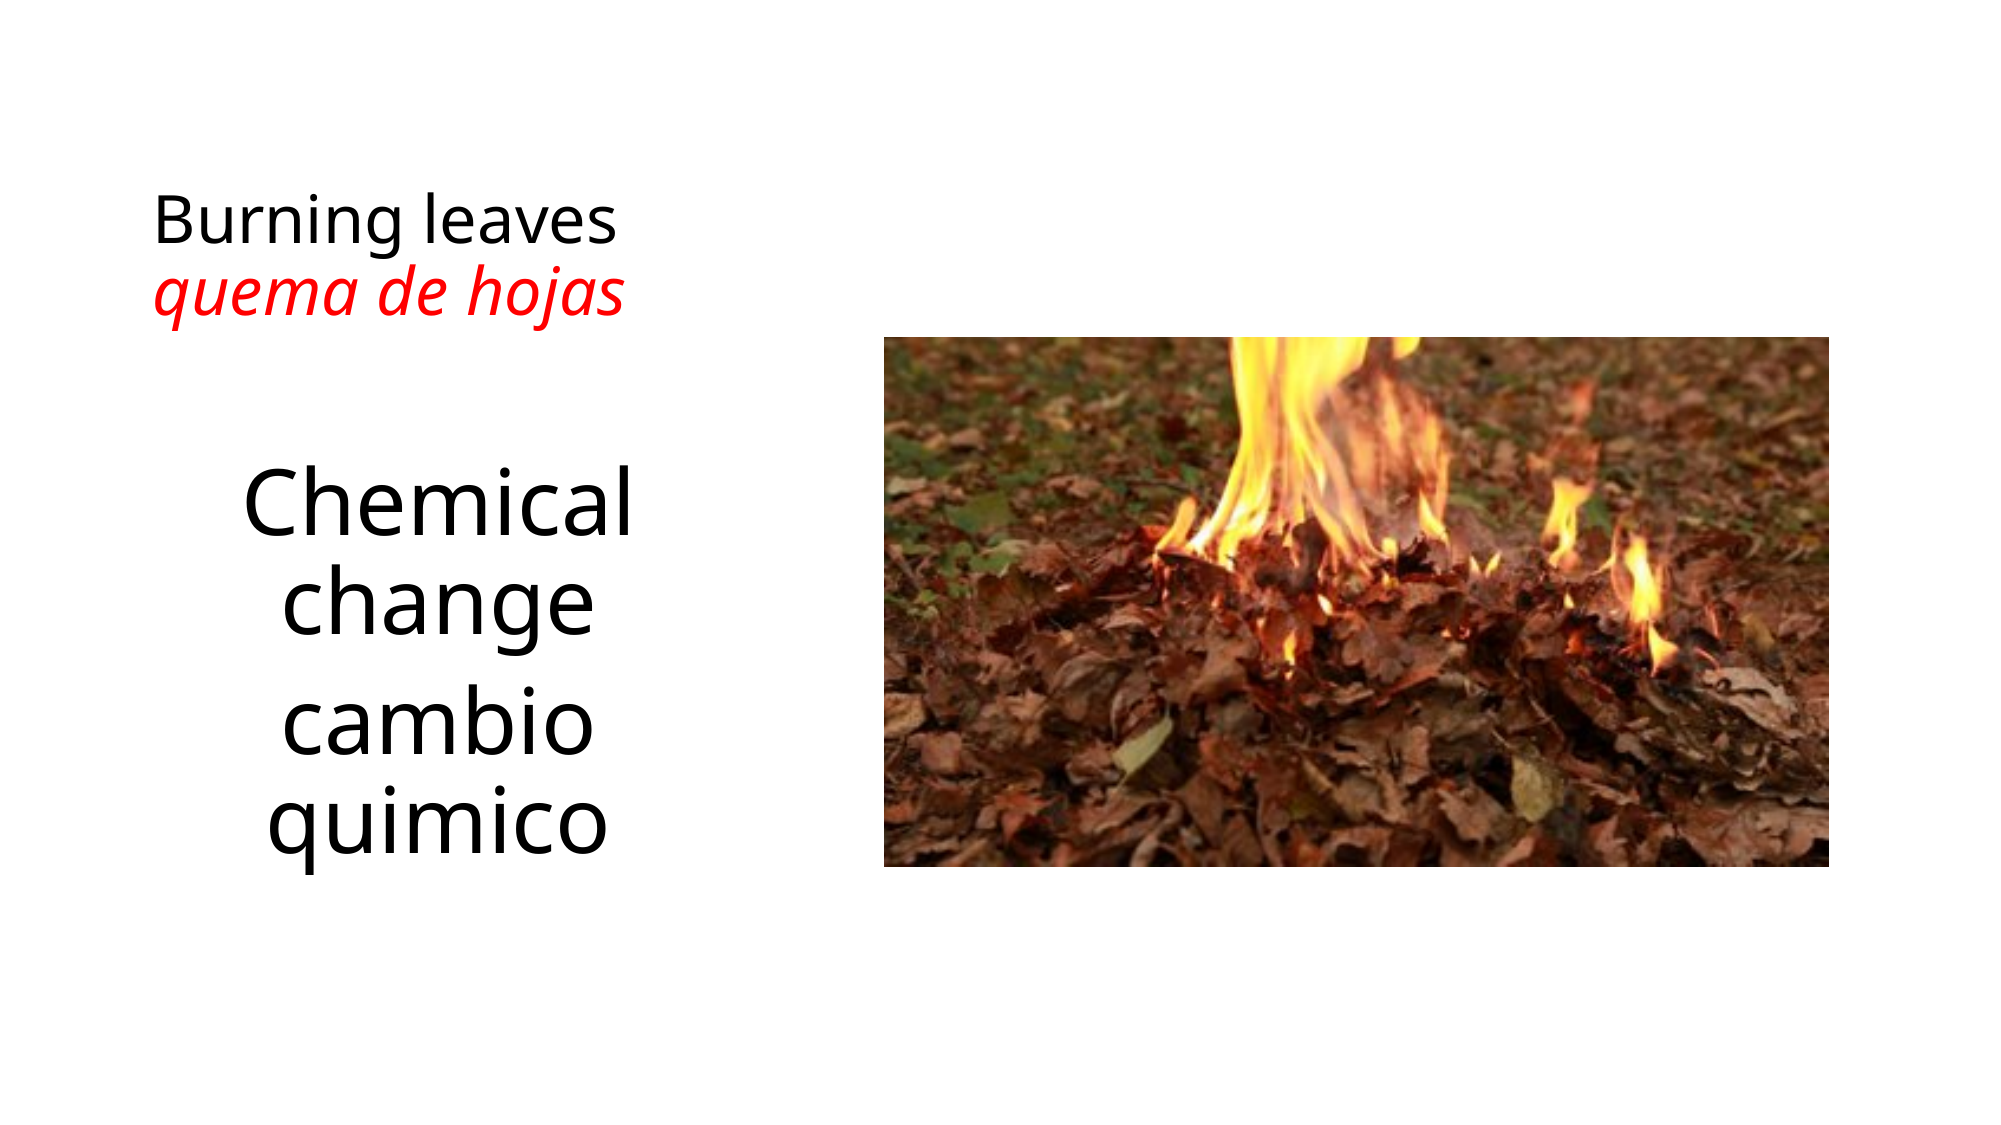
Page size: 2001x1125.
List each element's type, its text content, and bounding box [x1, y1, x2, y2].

list Chemical change cambio quimico [116, 448, 762, 1075]
picture [884, 337, 1829, 867]
title Burning leaves quema de hojas [137, 75, 783, 338]
